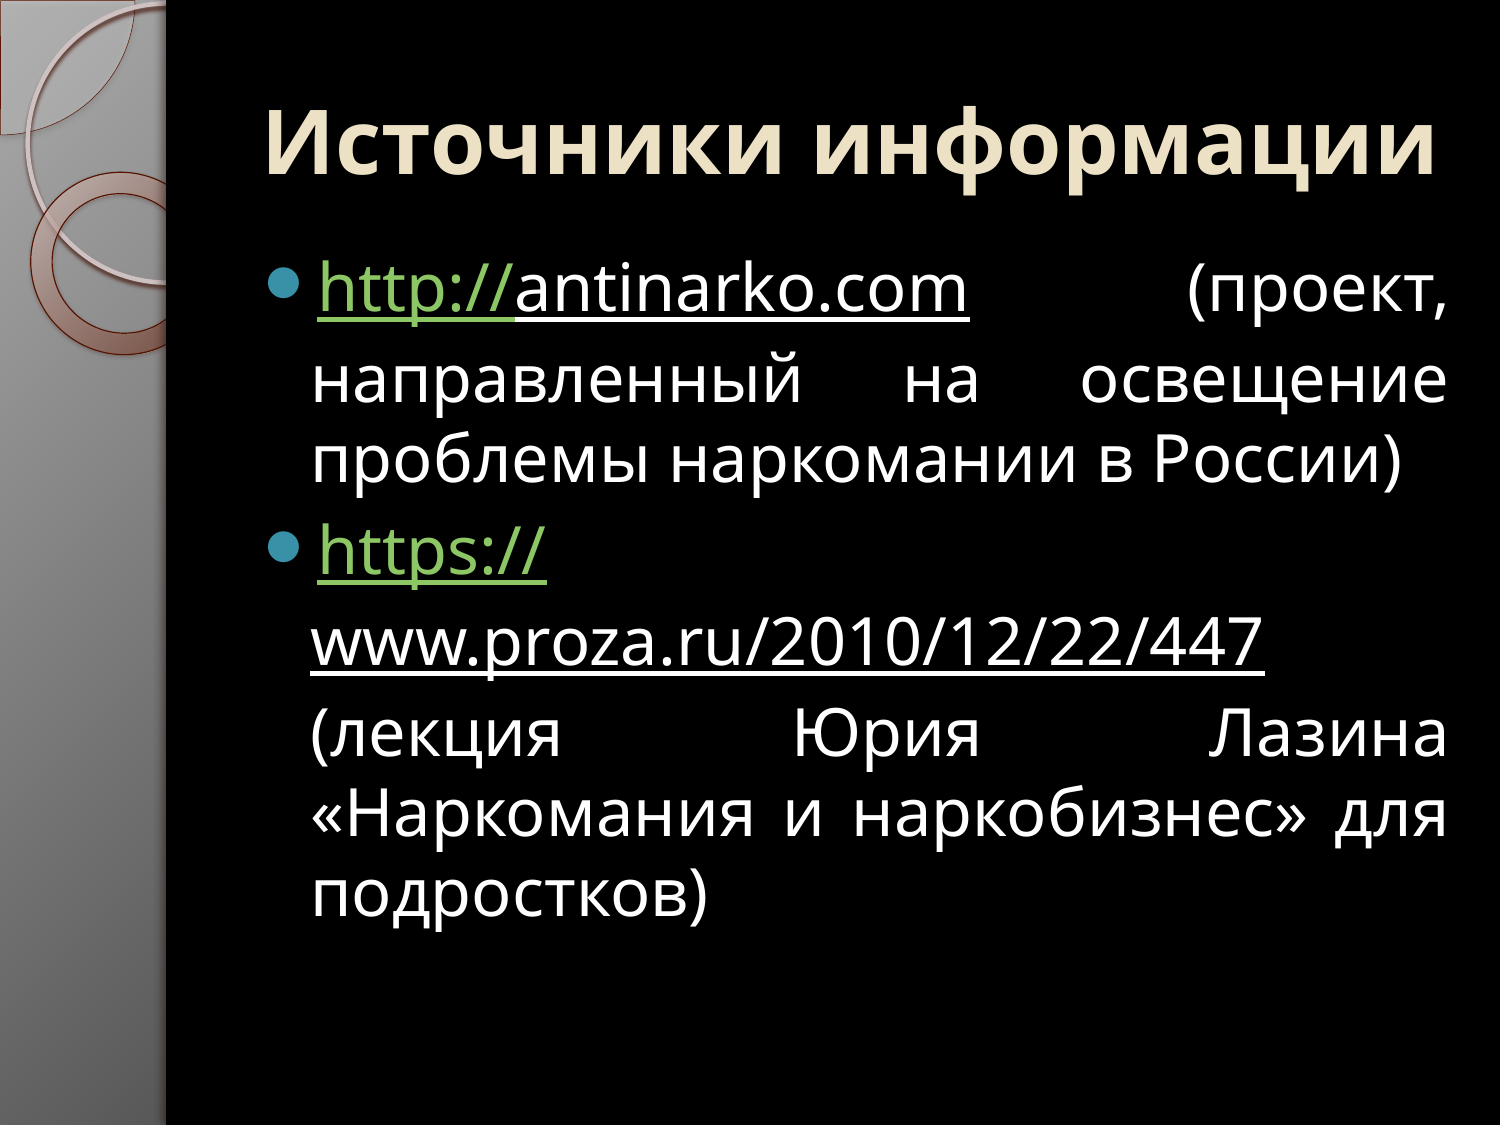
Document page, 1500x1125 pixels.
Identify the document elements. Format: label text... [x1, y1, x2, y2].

title Источники информации [235, 45, 1466, 233]
list http://antinarko.com (проект, направленный на освещение проблемы наркомании в России) https://www.proza.ru/2010/12/22/447 (лекция Юрия Лазина «Наркомания и наркобизнес» для подростков) [235, 237, 1466, 1025]
